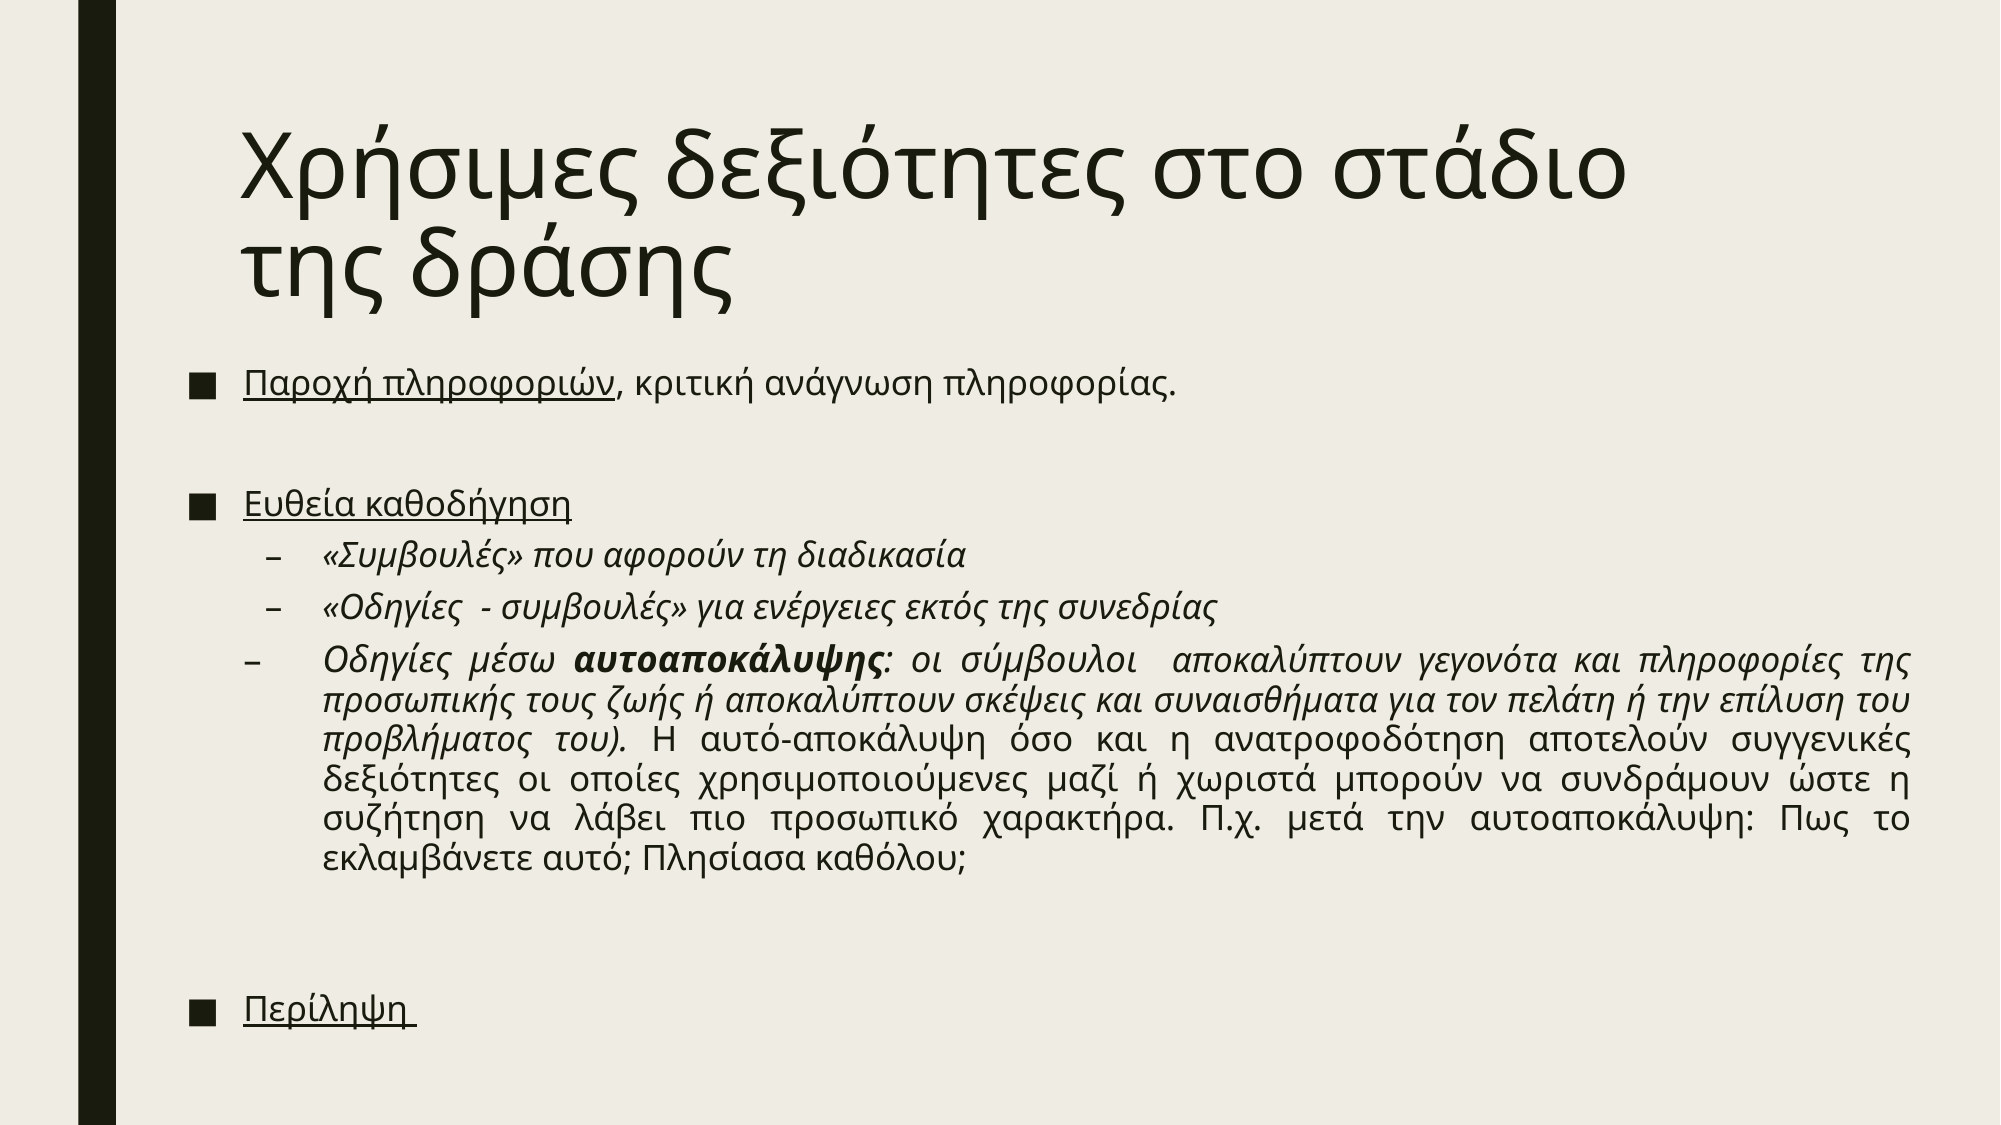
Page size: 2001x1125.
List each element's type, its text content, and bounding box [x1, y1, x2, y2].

list Παροχή πληροφοριών, κριτική ανάγνωση πληροφορίας. Ευθεία καθοδήγηση «Συμβουλές» που αφορούν τη διαδικασία «Οδηγίες - συμβουλές» για ενέργειες εκτός της συνεδρίας Οδηγίες μέσω αυτοαποκάλυψης: οι σύμβουλοι αποκαλύπτουν γεγονότα και πληροφορίες της προσωπικής τους ζωής ή αποκαλύπτουν σκέψεις και συναισθήματα για τον πελάτη ή την επίλυση του προβλήματος του). Η αυτό-αποκάλυψη όσο και η ανατροφοδότηση αποτελούν συγγενικές δεξιότητες οι οποίες χρησιμοποιούμενες μαζί ή χωριστά μπορούν να συνδράμουν ώστε η συζήτηση να λάβει πιο προσωπικό χαρακτήρα. Π.χ. μετά την αυτοαποκάλυψη: Πως το εκλαμβάνετε αυτό; Πλησίασα καθόλου; Περίληψη [171, 356, 1927, 1040]
title Χρήσιμες δεξιότητες στο στάδιο της δράσης [225, 112, 1800, 356]
